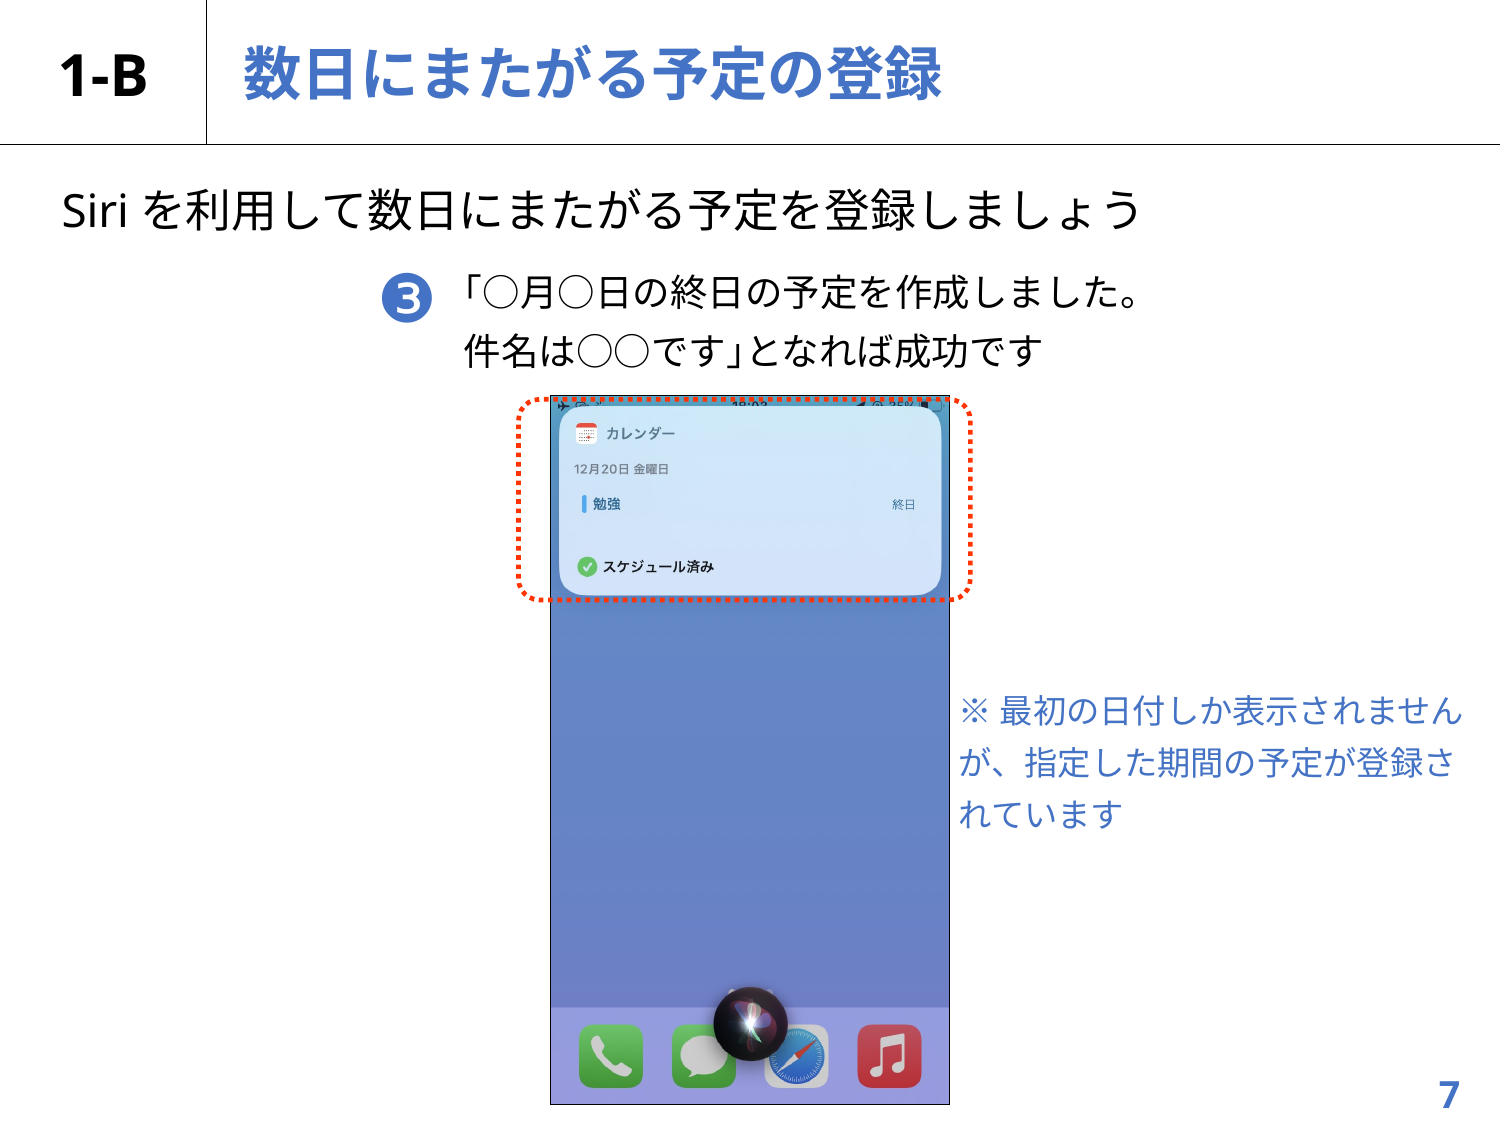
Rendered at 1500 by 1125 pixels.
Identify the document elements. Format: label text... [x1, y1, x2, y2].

text_box [517, 398, 550, 602]
picture [550, 395, 950, 1105]
text_box ※最初の日付しか表示されませんが、指定した期間の予定が登録されています [950, 671, 1500, 842]
text_box ❸ [363, 274, 440, 343]
text_box [950, 398, 972, 601]
title 数日にまたがる予定の登録 [228, 36, 1472, 116]
text_box ｢○月○日の終日の予定を作成しました。件名は○○です｣となれば成功です [448, 274, 1171, 381]
text_box 7 [1399, 1063, 1500, 1123]
text_box 1-B [0, 0, 207, 147]
text_box Siriを利用して数日にまたがる予定を登録しましょう [46, 180, 1422, 274]
